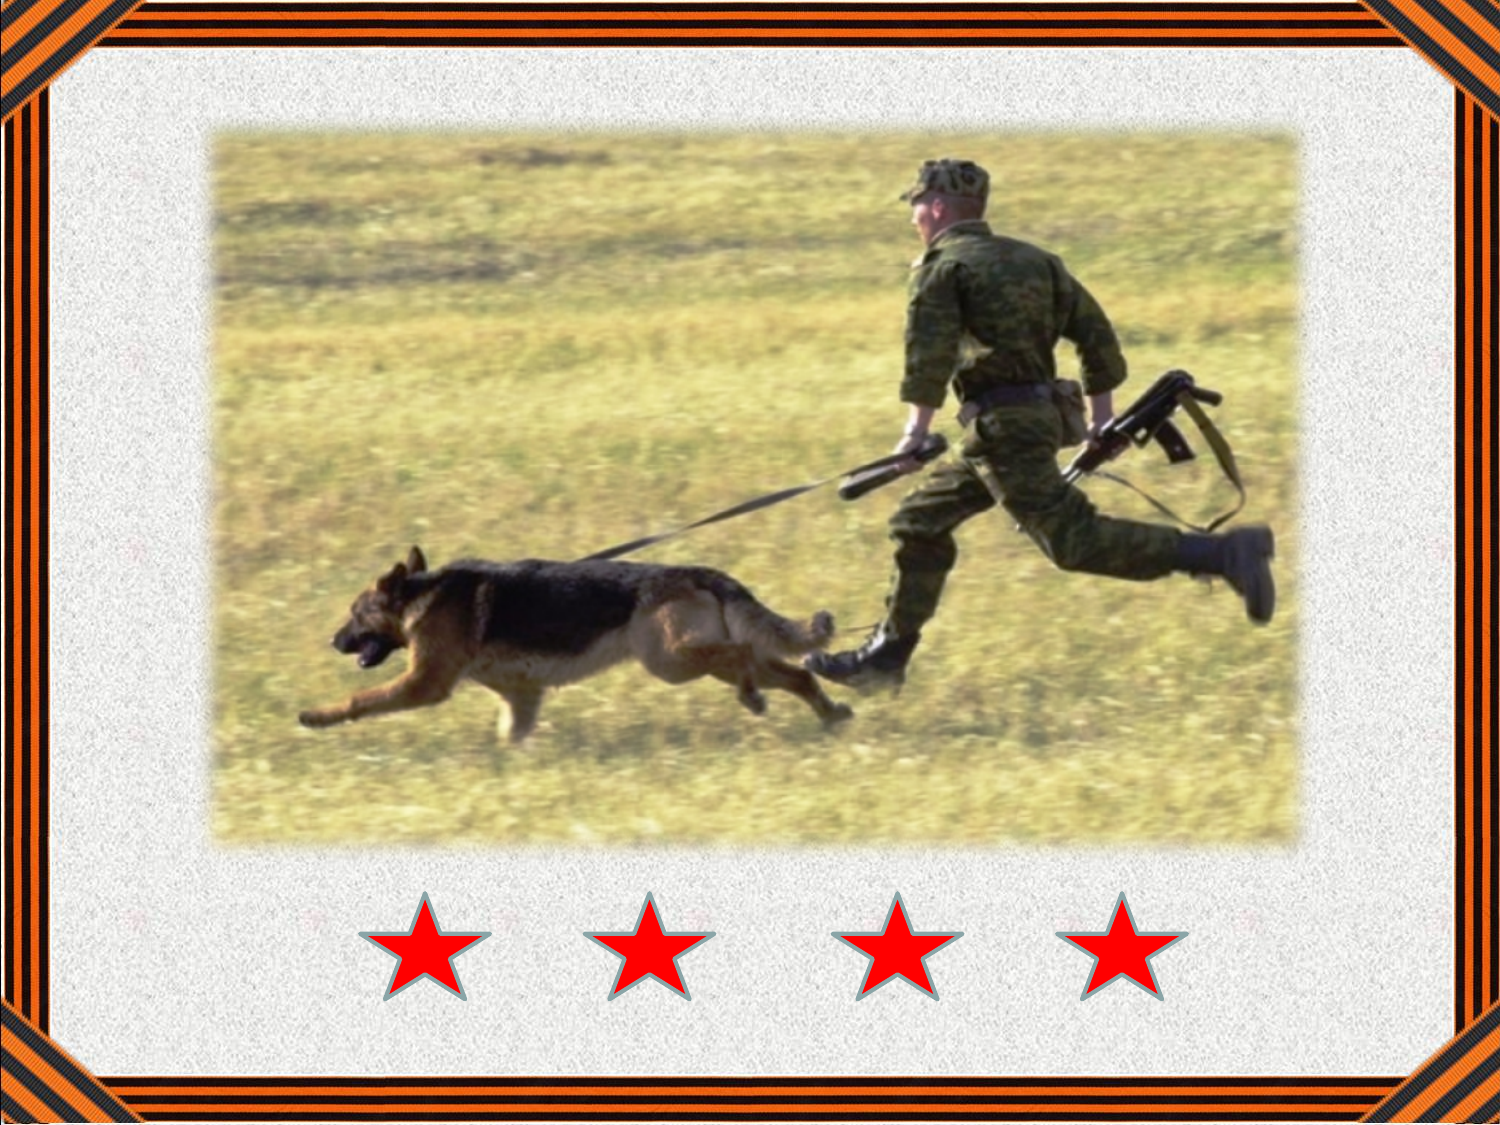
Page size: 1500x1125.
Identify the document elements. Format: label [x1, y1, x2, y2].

text_box [830, 891, 965, 1002]
text_box [358, 891, 492, 1002]
text_box [1055, 891, 1189, 1002]
text_box [582, 891, 717, 1002]
picture [0, 0, 1500, 1125]
